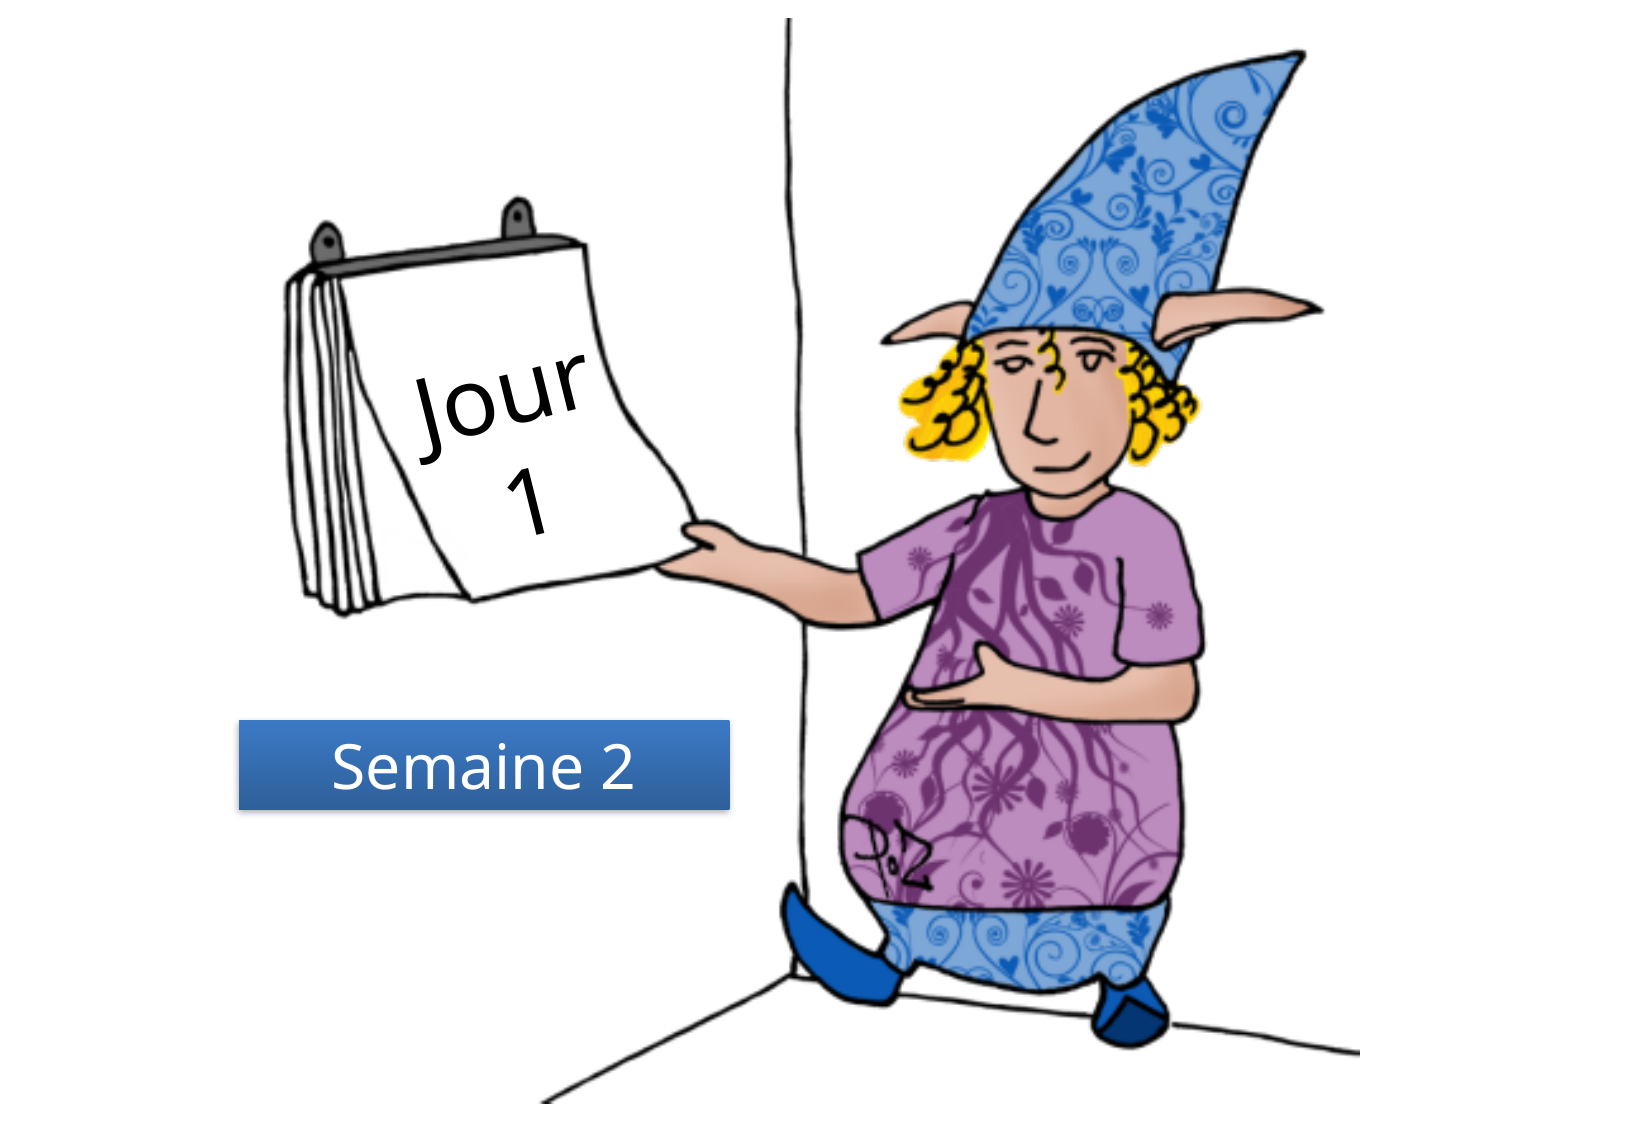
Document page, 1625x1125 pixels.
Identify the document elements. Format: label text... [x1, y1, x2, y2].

text_box Semaine 2 [239, 720, 730, 810]
text_box Jour 1 [339, 290, 693, 597]
picture [264, 18, 1360, 1104]
